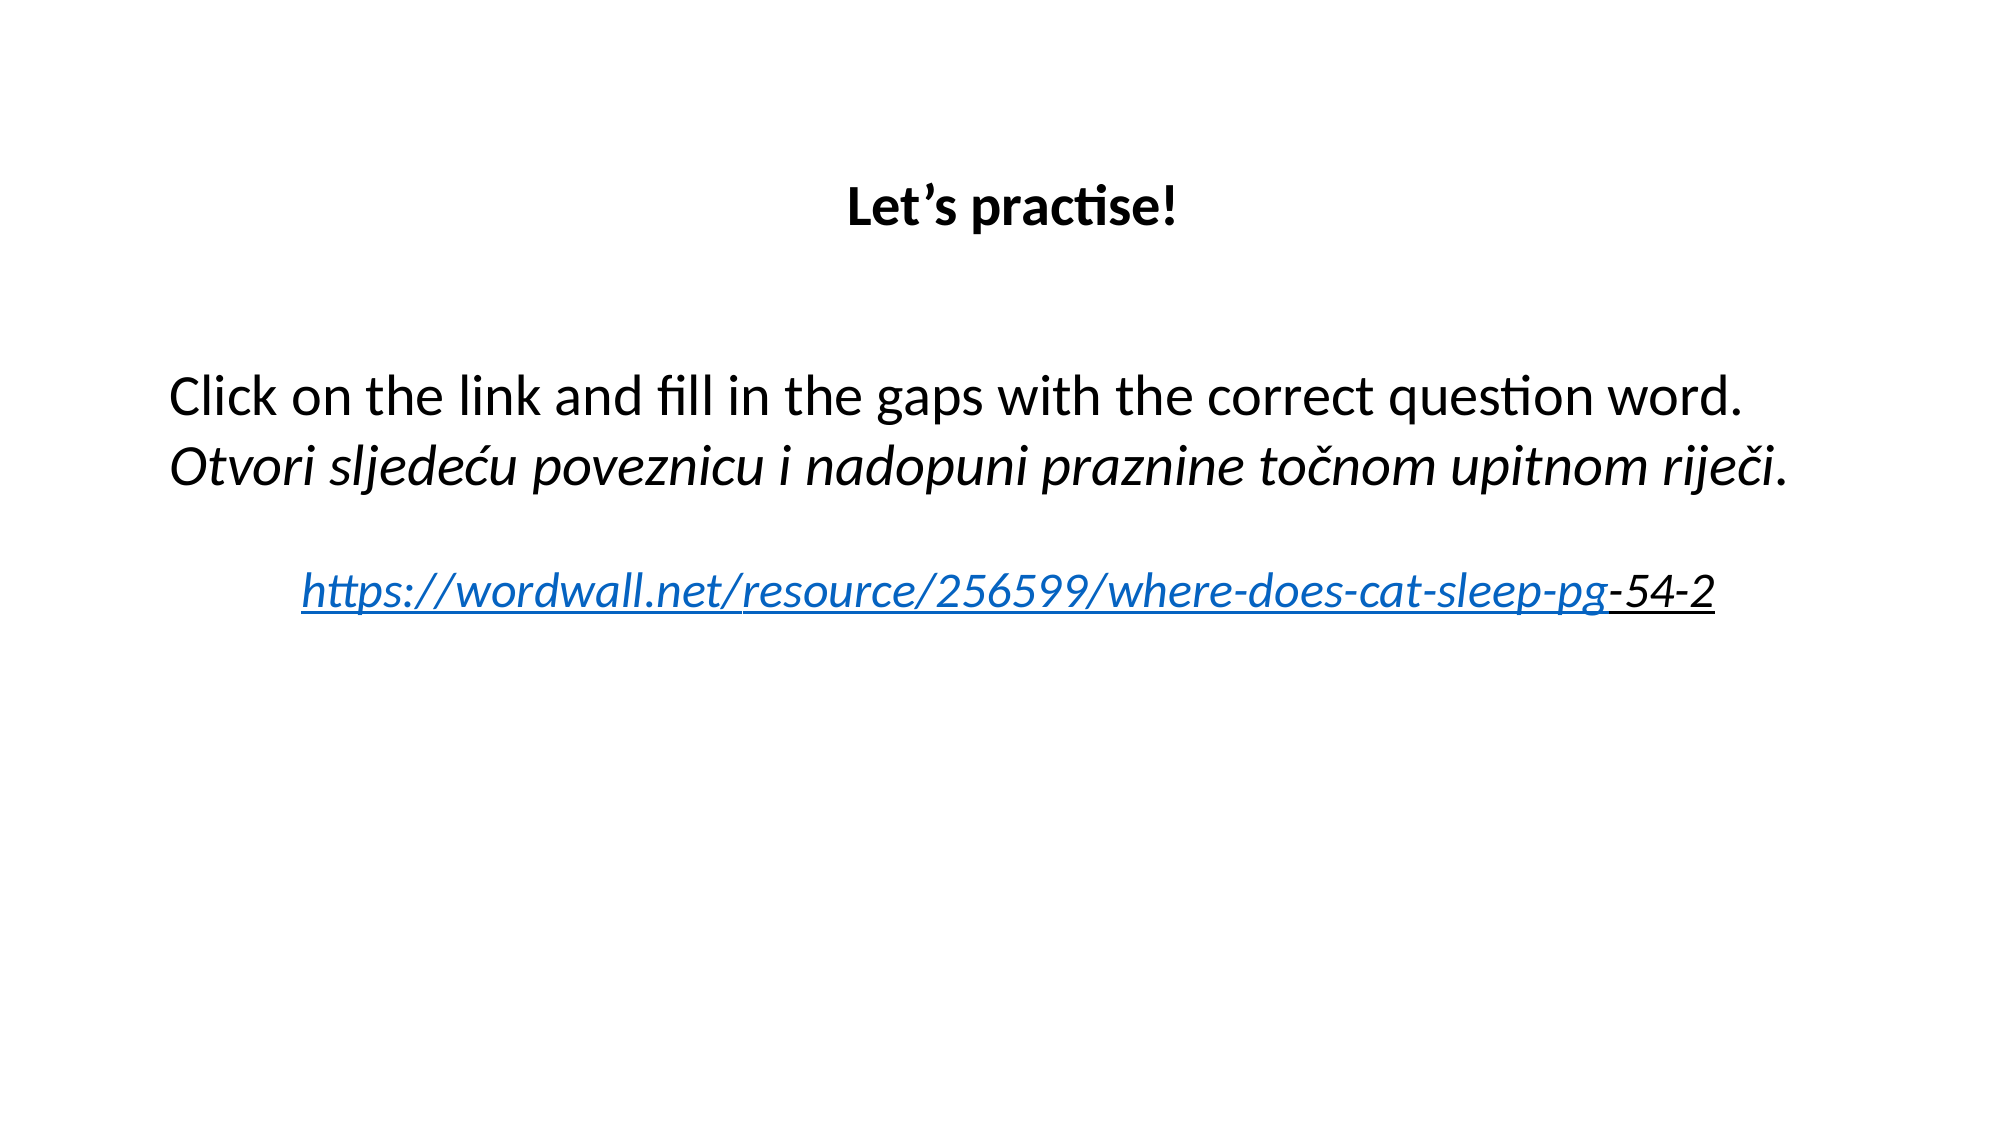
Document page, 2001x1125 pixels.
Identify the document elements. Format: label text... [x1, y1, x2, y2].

text_box Let’s practise! Click on the link and fill in the gaps with the correct question word. Otvori sljedeću poveznicu i nadopuni praznine točnom upitnom riječi. https://wordwall.net/resource/256599/where-does-cat-sleep-pg-54-2 [154, 159, 1873, 625]
